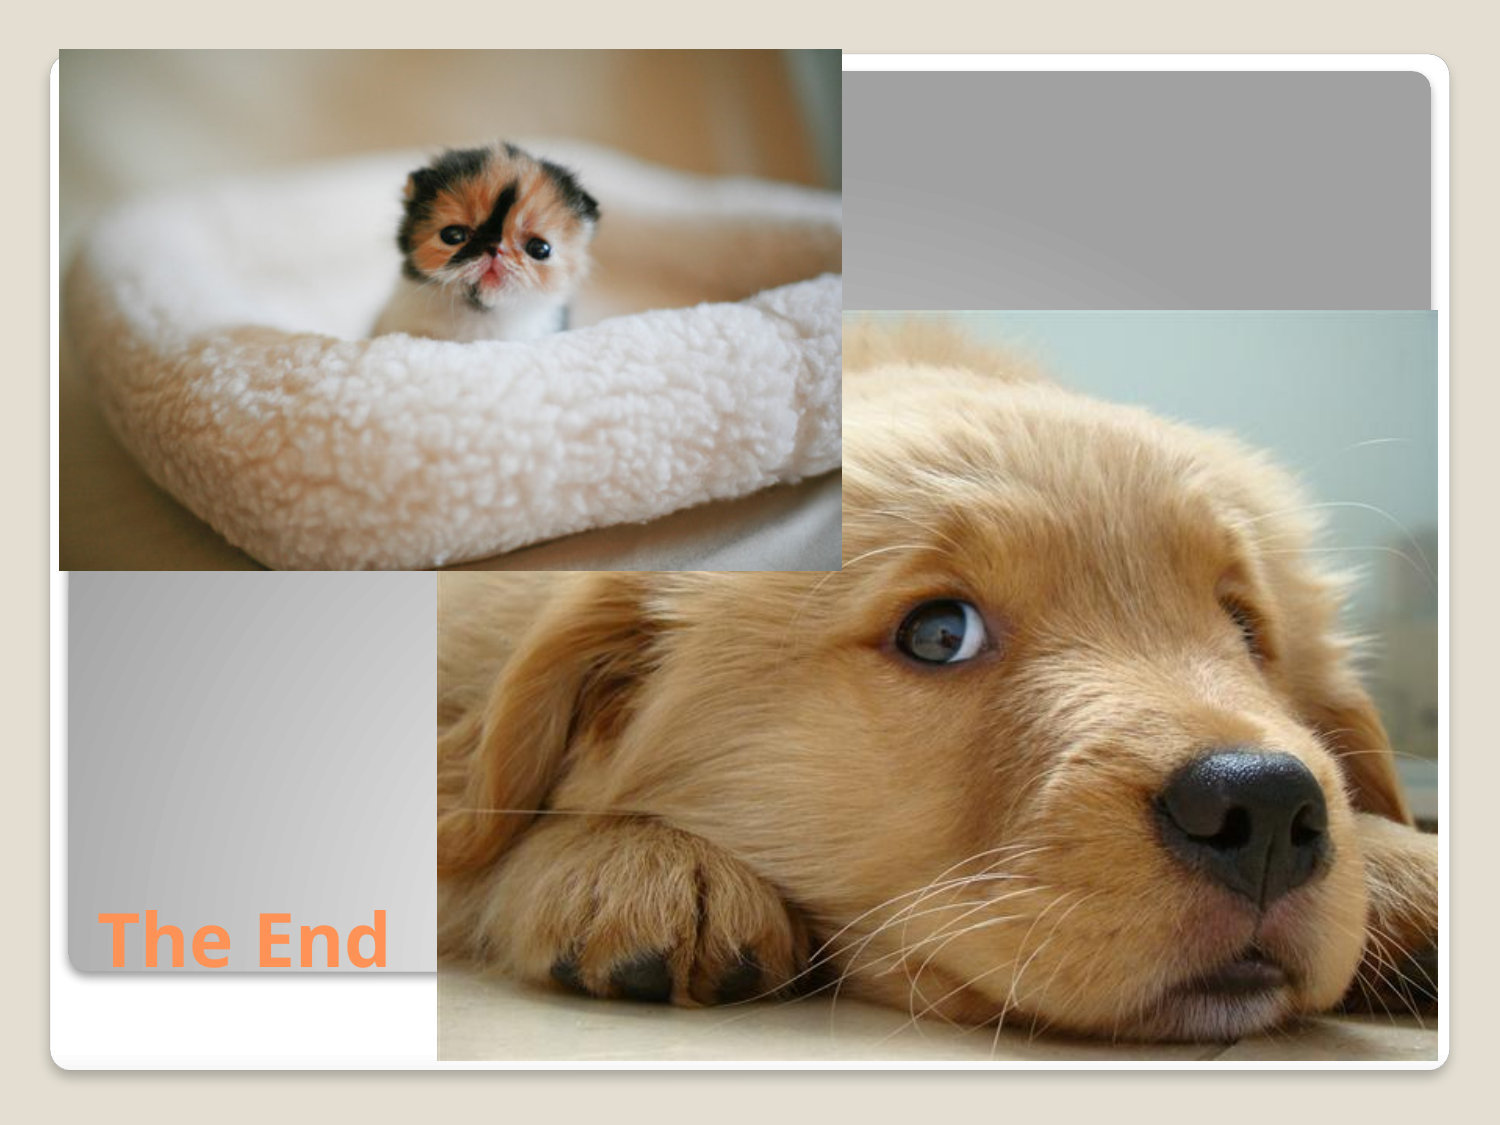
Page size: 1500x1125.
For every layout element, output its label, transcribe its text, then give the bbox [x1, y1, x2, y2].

picture [59, 49, 1438, 1061]
text_box [25, 0, 657, 439]
title The End [82, 817, 429, 990]
